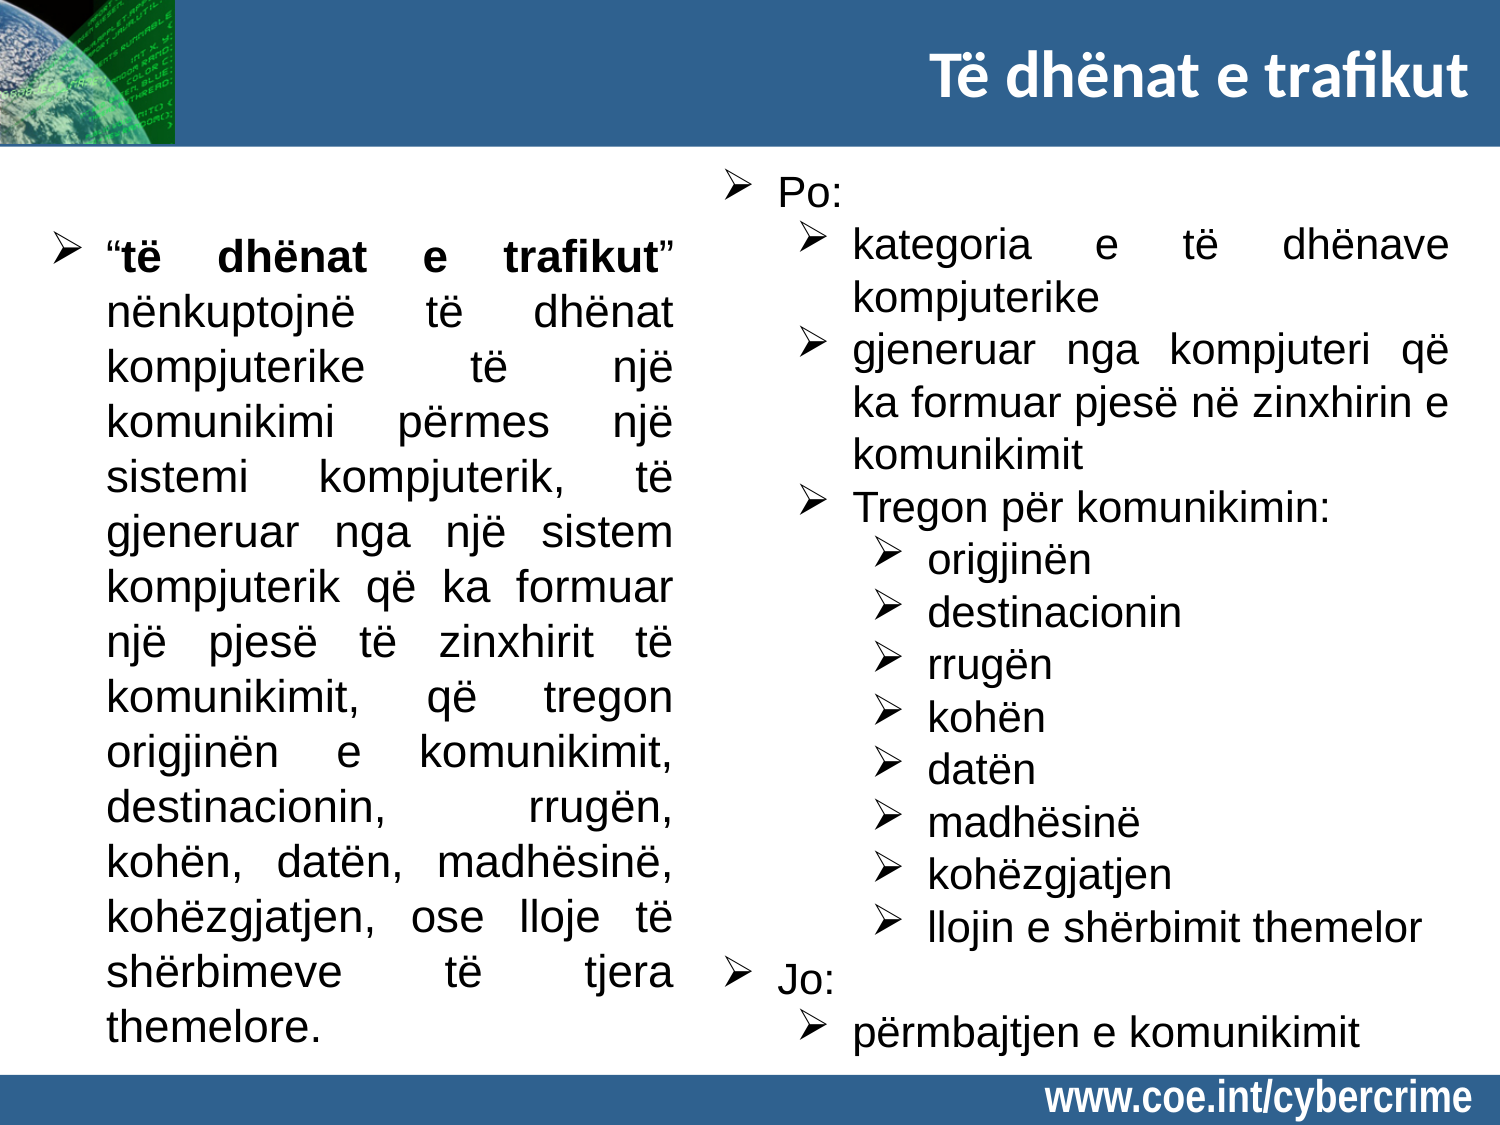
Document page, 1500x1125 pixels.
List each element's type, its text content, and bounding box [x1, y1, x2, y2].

text_box Po: kategoria e të dhënave kompjuterike gjeneruar nga kompjuteri që ka formuar pjesë në zinxhirin e komunikimit Tregon për komunikimin: origjinën destinacionin rrugën kohën datën madhësinë kohëzgjatjen llojin e shërbimit themelor Jo: përmbajtjen e komunikimit [706, 156, 1465, 1064]
picture [0, 0, 175, 144]
text_box [0, 1073, 1030, 1125]
text_box “të dhënat e trafikut” nënkuptojnë të dhënat kompjuterike të një komunikimi përmes një sistemi kompjuterik, të gjeneruar nga një sistem kompjuterik që ka formuar një pjesë të zinxhirit të komunikimit, që tregon origjinën e komunikimit, destinacionin, rrugën, kohën, datën, madhësinë, kohëzgjatjen, ose lloje të shërbimeve të tjera themelore. [34, 219, 689, 1059]
text_box www.coe.int/cybercrime [1030, 1059, 1500, 1125]
text_box Të dhënat e trafikut [177, 0, 1500, 149]
